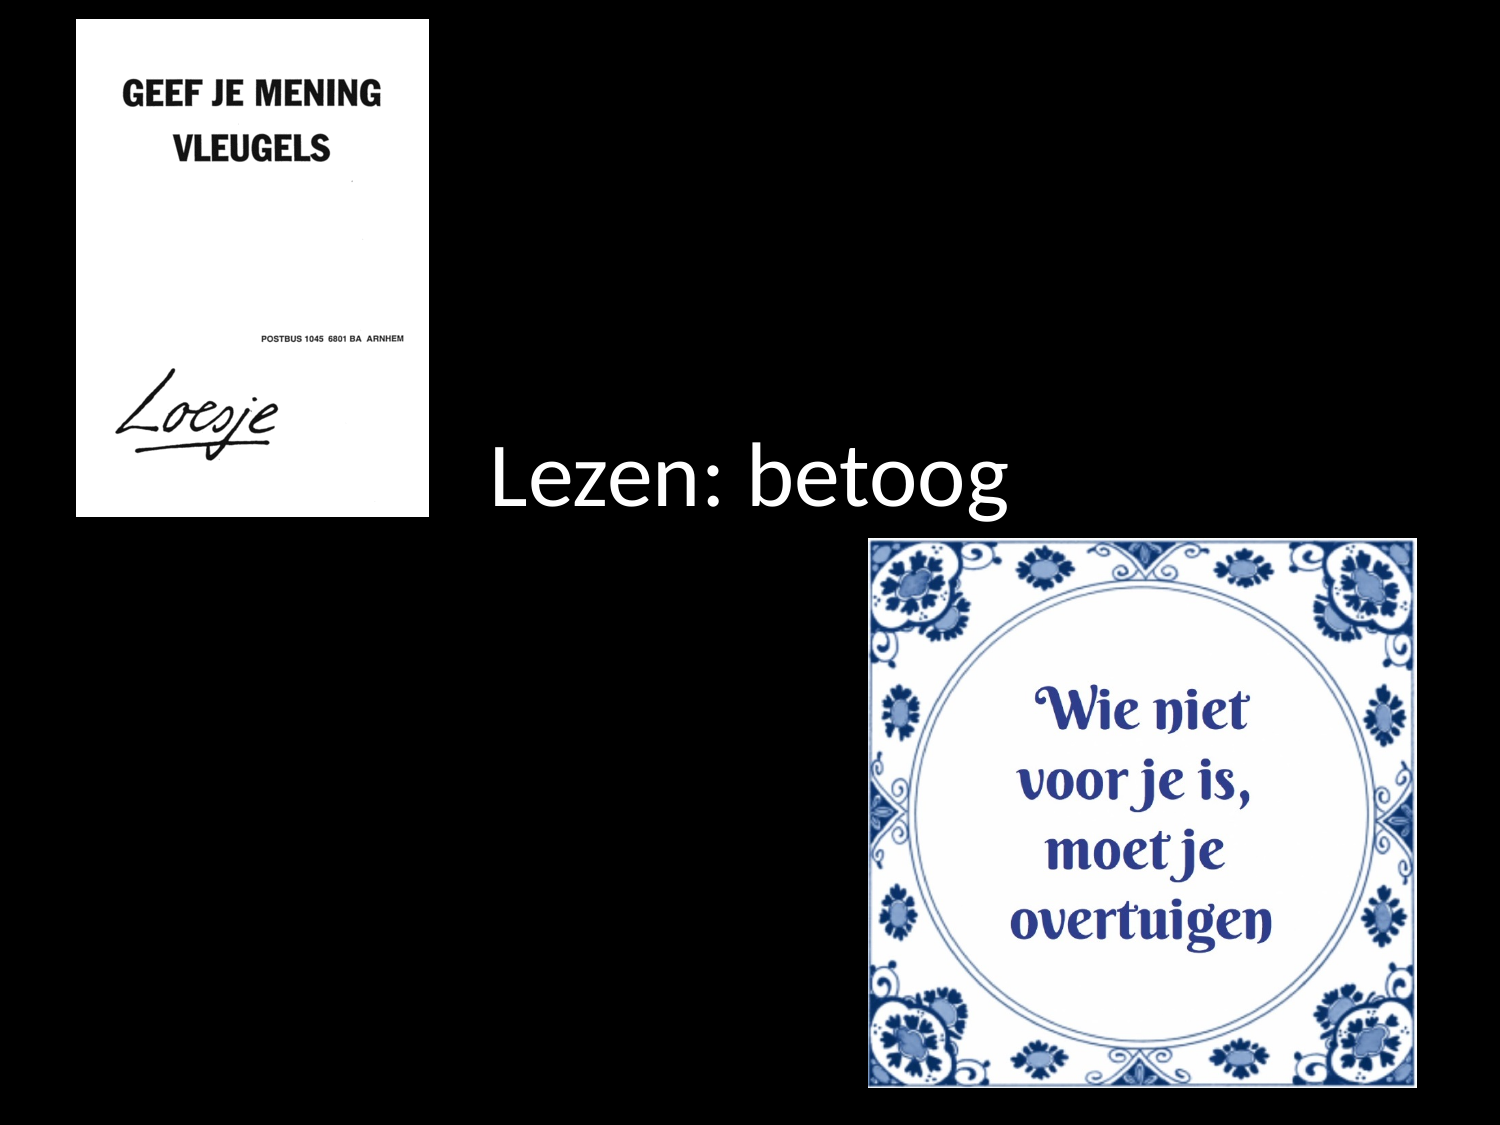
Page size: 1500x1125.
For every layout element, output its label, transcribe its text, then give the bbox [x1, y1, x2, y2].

picture [76, 18, 429, 518]
title Lezen: betoog [112, 349, 1388, 591]
picture [867, 538, 1418, 1088]
